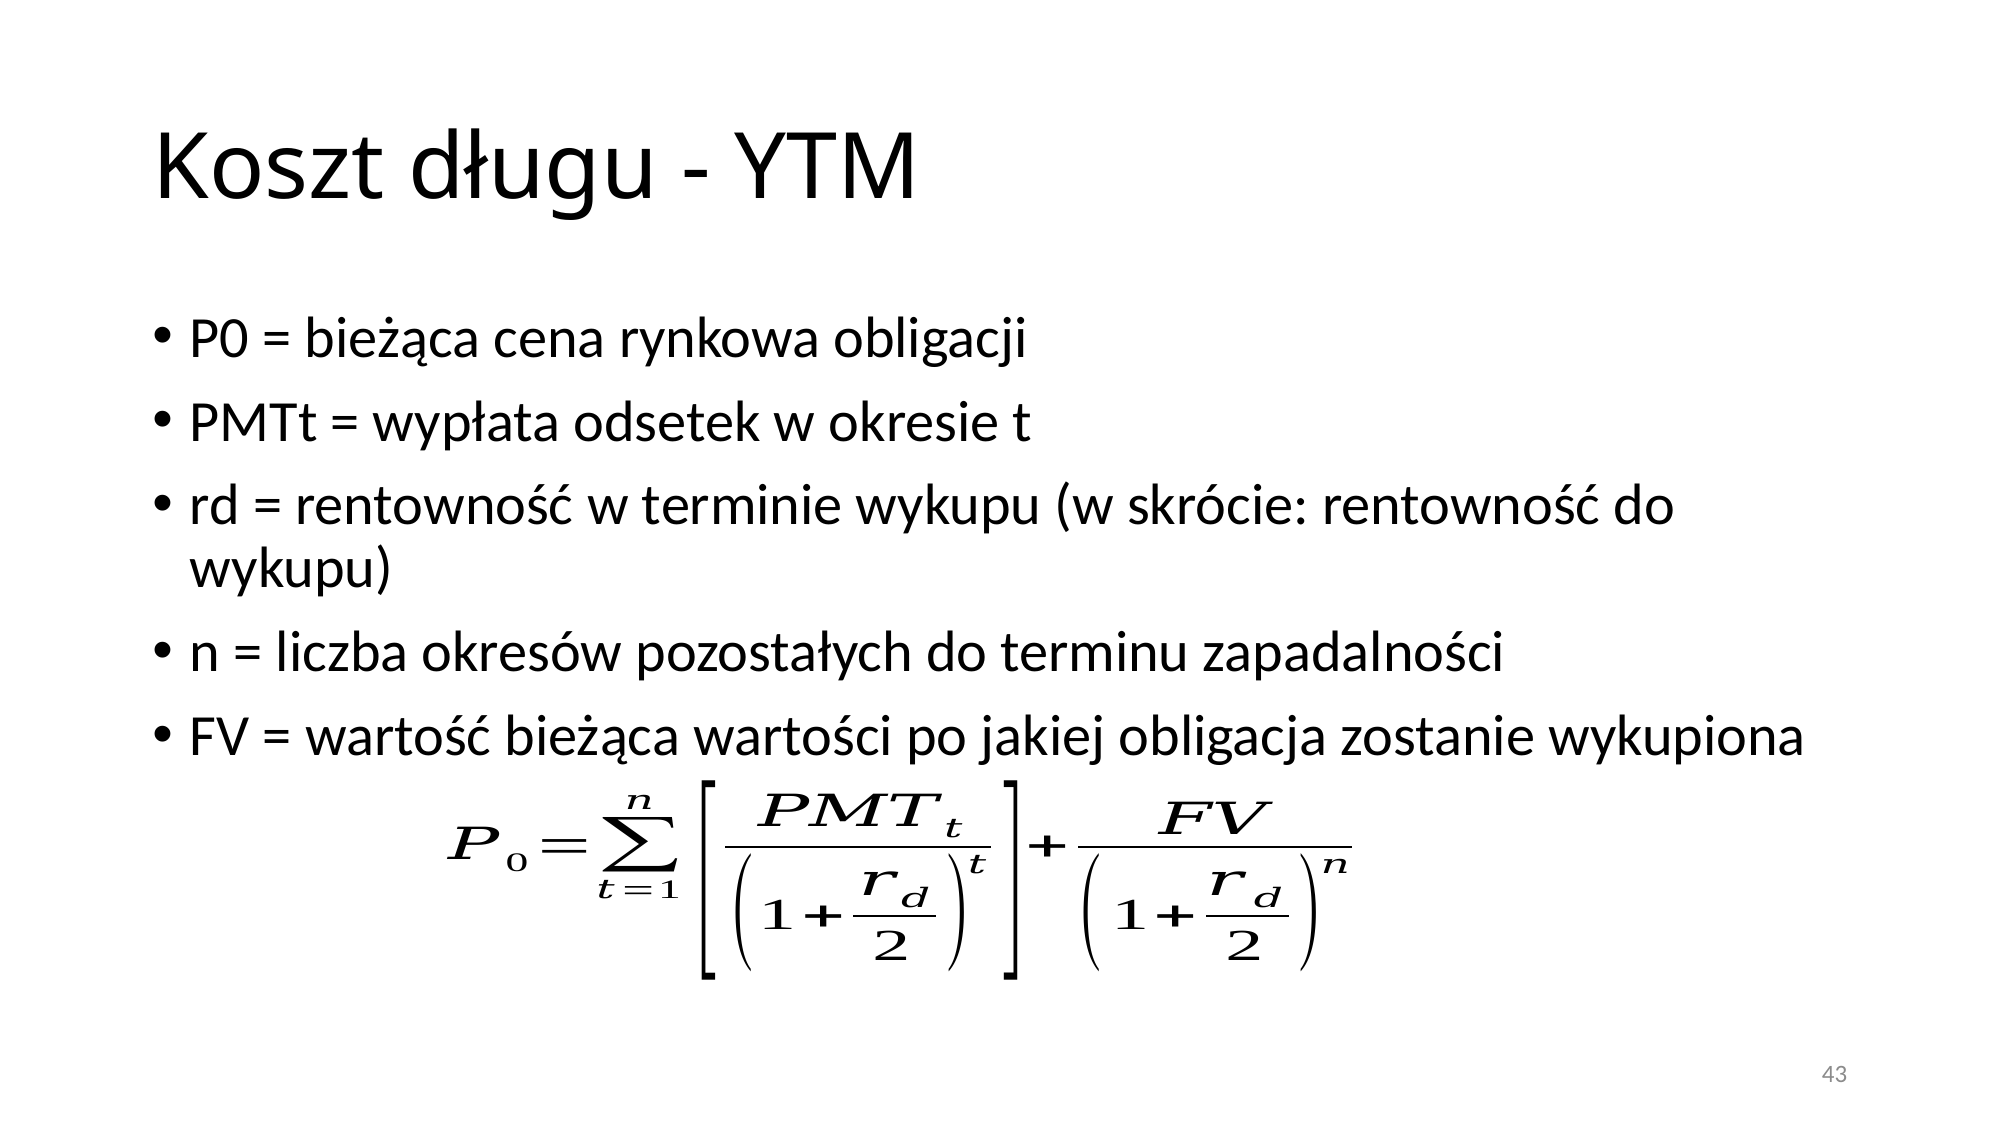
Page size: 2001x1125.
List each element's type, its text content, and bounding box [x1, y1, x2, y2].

title Koszt długu - YTM [137, 59, 1863, 278]
slide_number 43 [1412, 1042, 1863, 1103]
list P0 = bieżąca cena rynkowa obligacji PMTt = wypłata odsetek w okresie t rd = rentowność w terminie wykupu (w skrócie: rentowność do wykupu) n = liczba okresów pozostałych do terminu zapadalności FV = wartość bieżąca wartości po jakiej obligacja zostanie wykupiona [137, 299, 1863, 1014]
